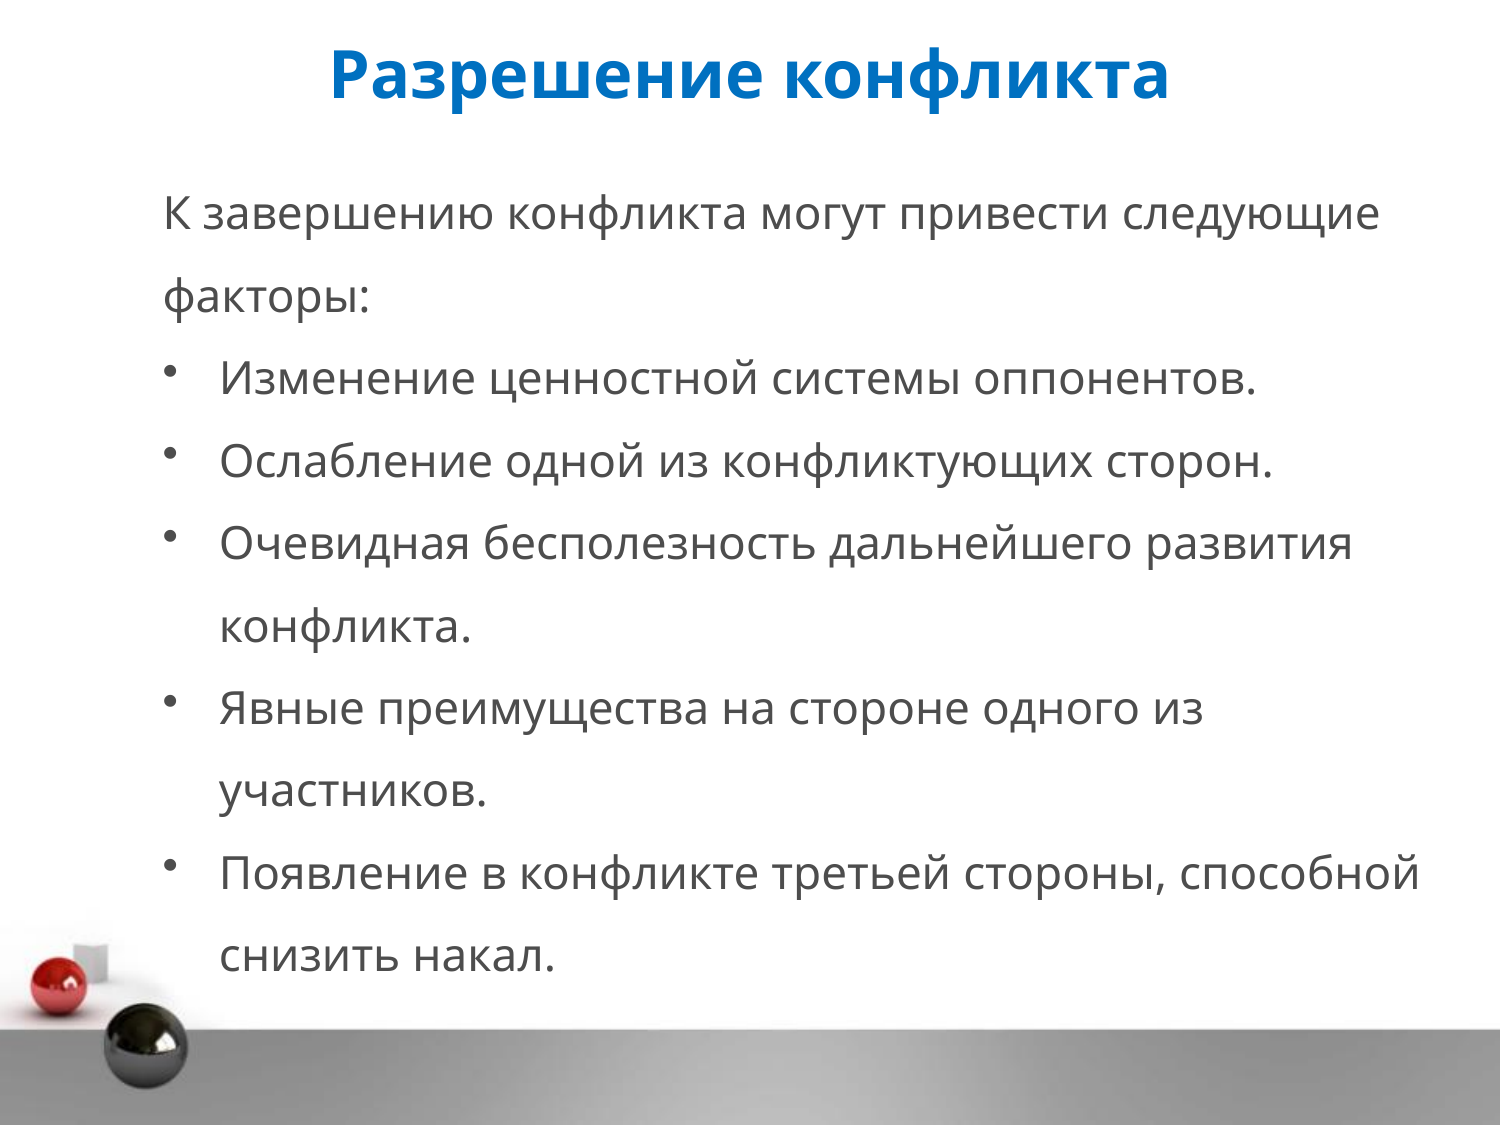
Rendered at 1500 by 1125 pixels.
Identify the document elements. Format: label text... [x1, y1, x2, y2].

title Разрешение конфликта [76, 18, 1424, 126]
picture [0, 0, 1500, 1125]
list К завершению конфликта могут привести следующие факторы: Изменение ценностной системы оппонентов. Ослабление одной из конфликтующих сторон. Очевидная бесполезность дальнейшего развития конфликта. Явные преимущества на стороне одного из участников. Появление в конфликте третьей стороны, способной снизить накал. [147, 148, 1448, 988]
